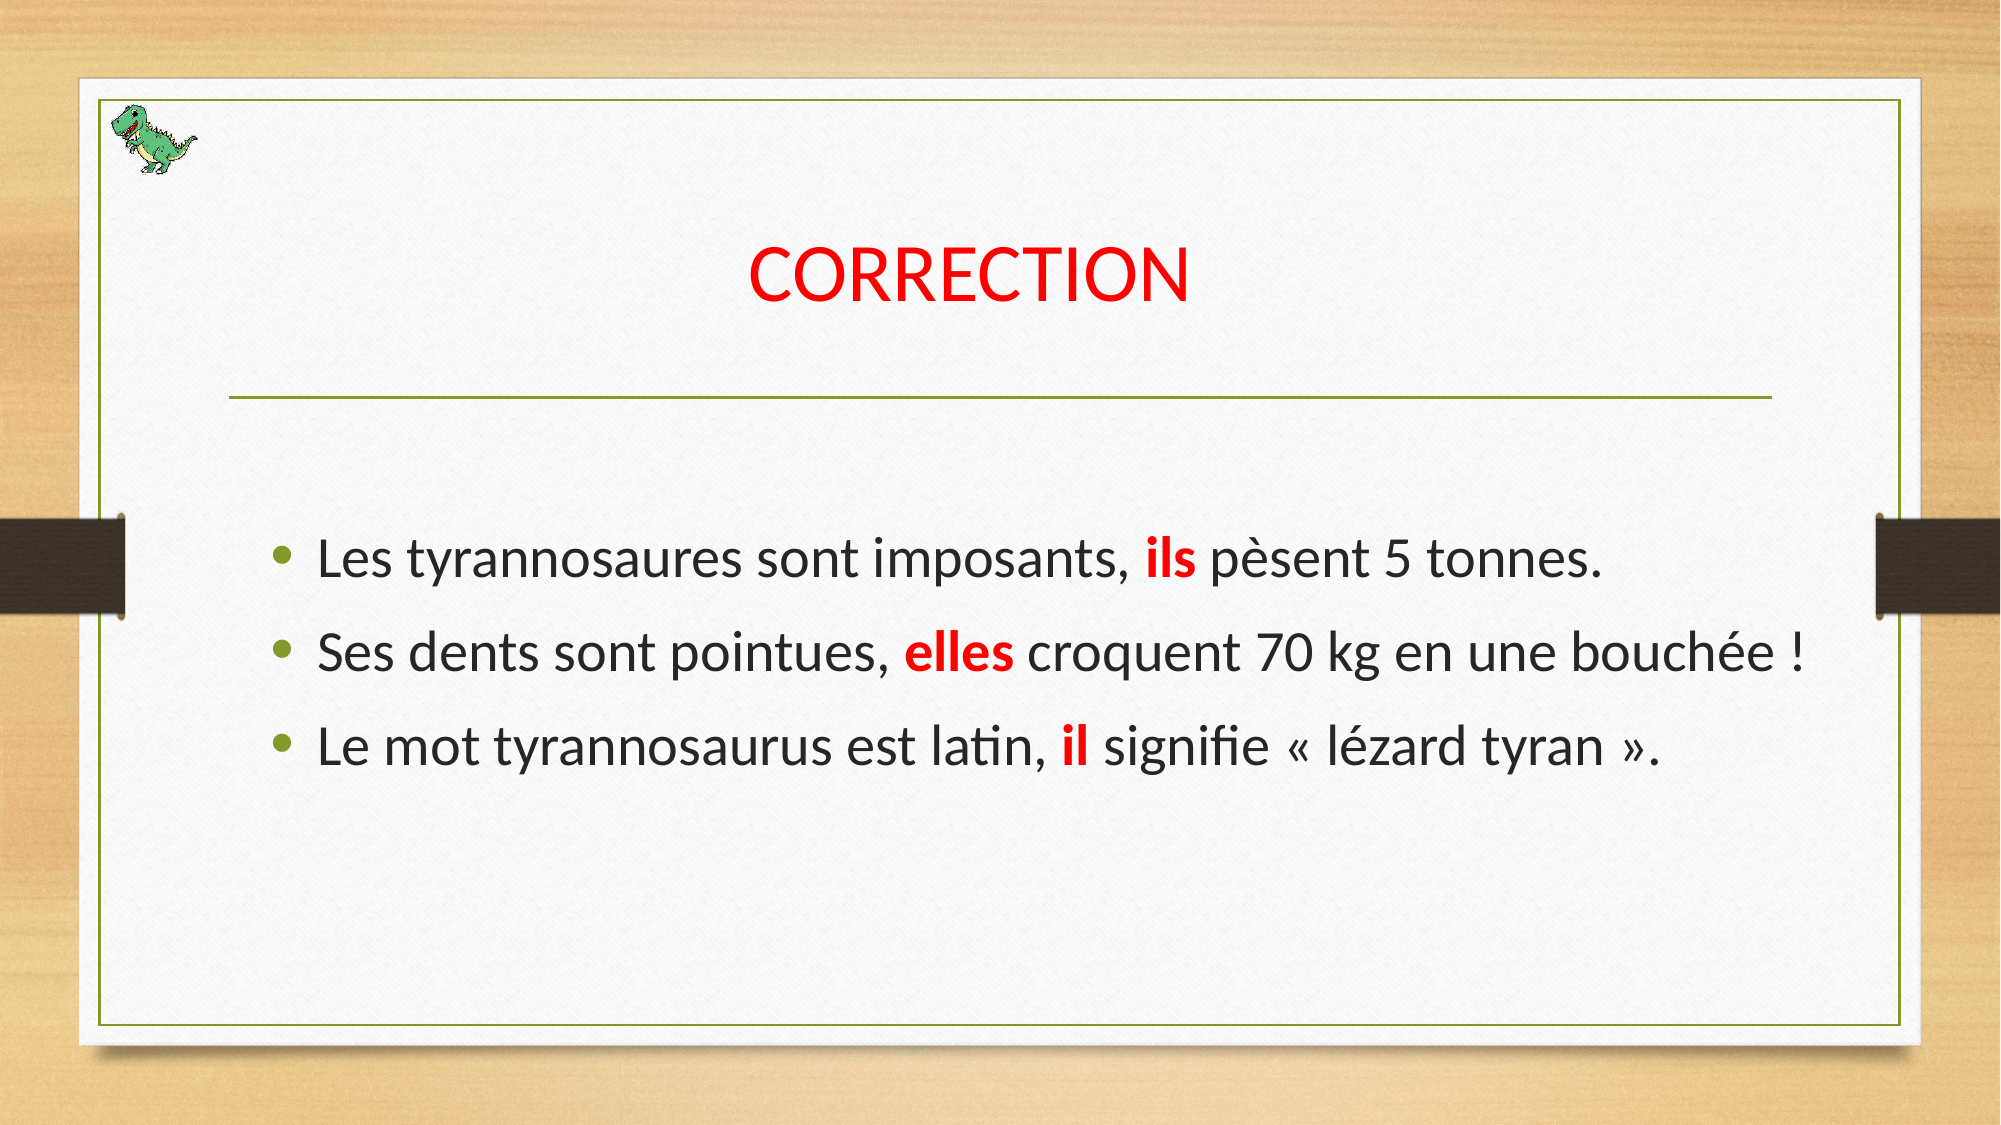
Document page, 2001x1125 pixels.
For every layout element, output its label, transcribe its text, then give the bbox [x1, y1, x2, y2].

text_box Les tyrannosaures sont imposants, ils pèsent 5 tonnes. Ses dents sont pointues, elles croquent 70 kg en une bouchée ! Le mot tyrannosaurus est latin, il signifie « lézard tyran ». [180, 419, 1846, 992]
title CORRECTION [154, 161, 1788, 375]
picture [0, 0, 2001, 1125]
